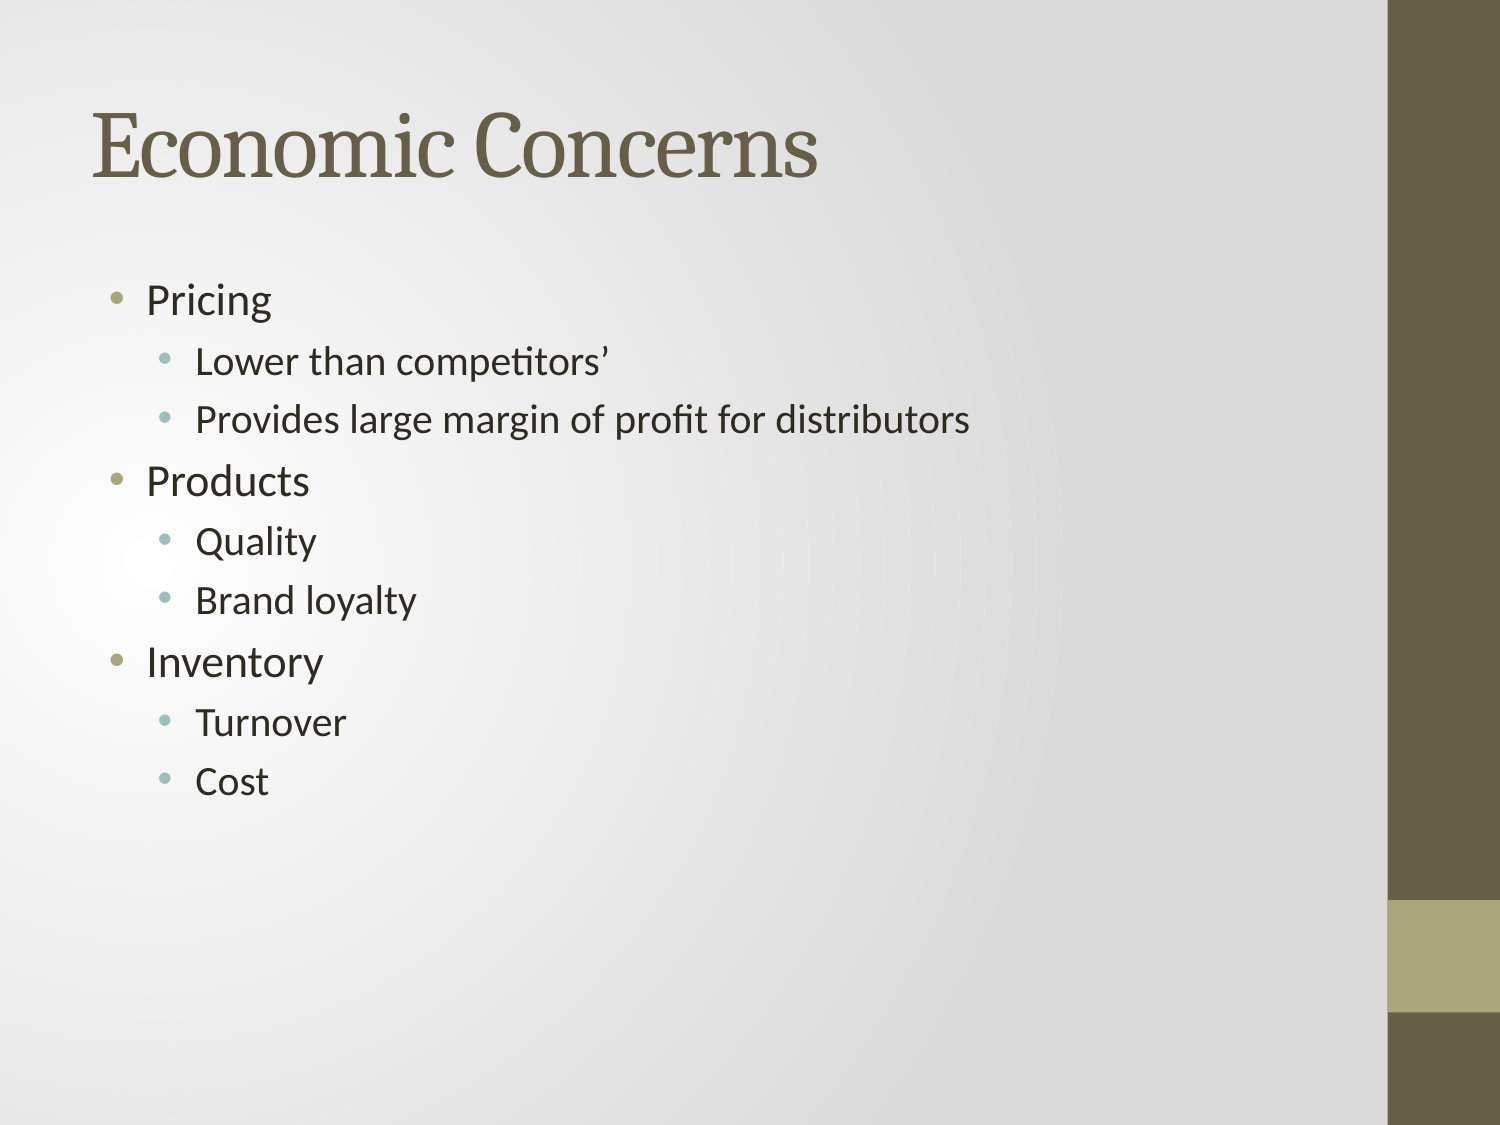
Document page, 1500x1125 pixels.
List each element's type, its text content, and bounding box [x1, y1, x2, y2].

title Economic Concerns [75, 45, 1325, 233]
list Pricing Lower than competitors’ Provides large margin of profit for distributors Products Quality Brand loyalty Inventory Turnover Cost [75, 262, 1325, 1050]
